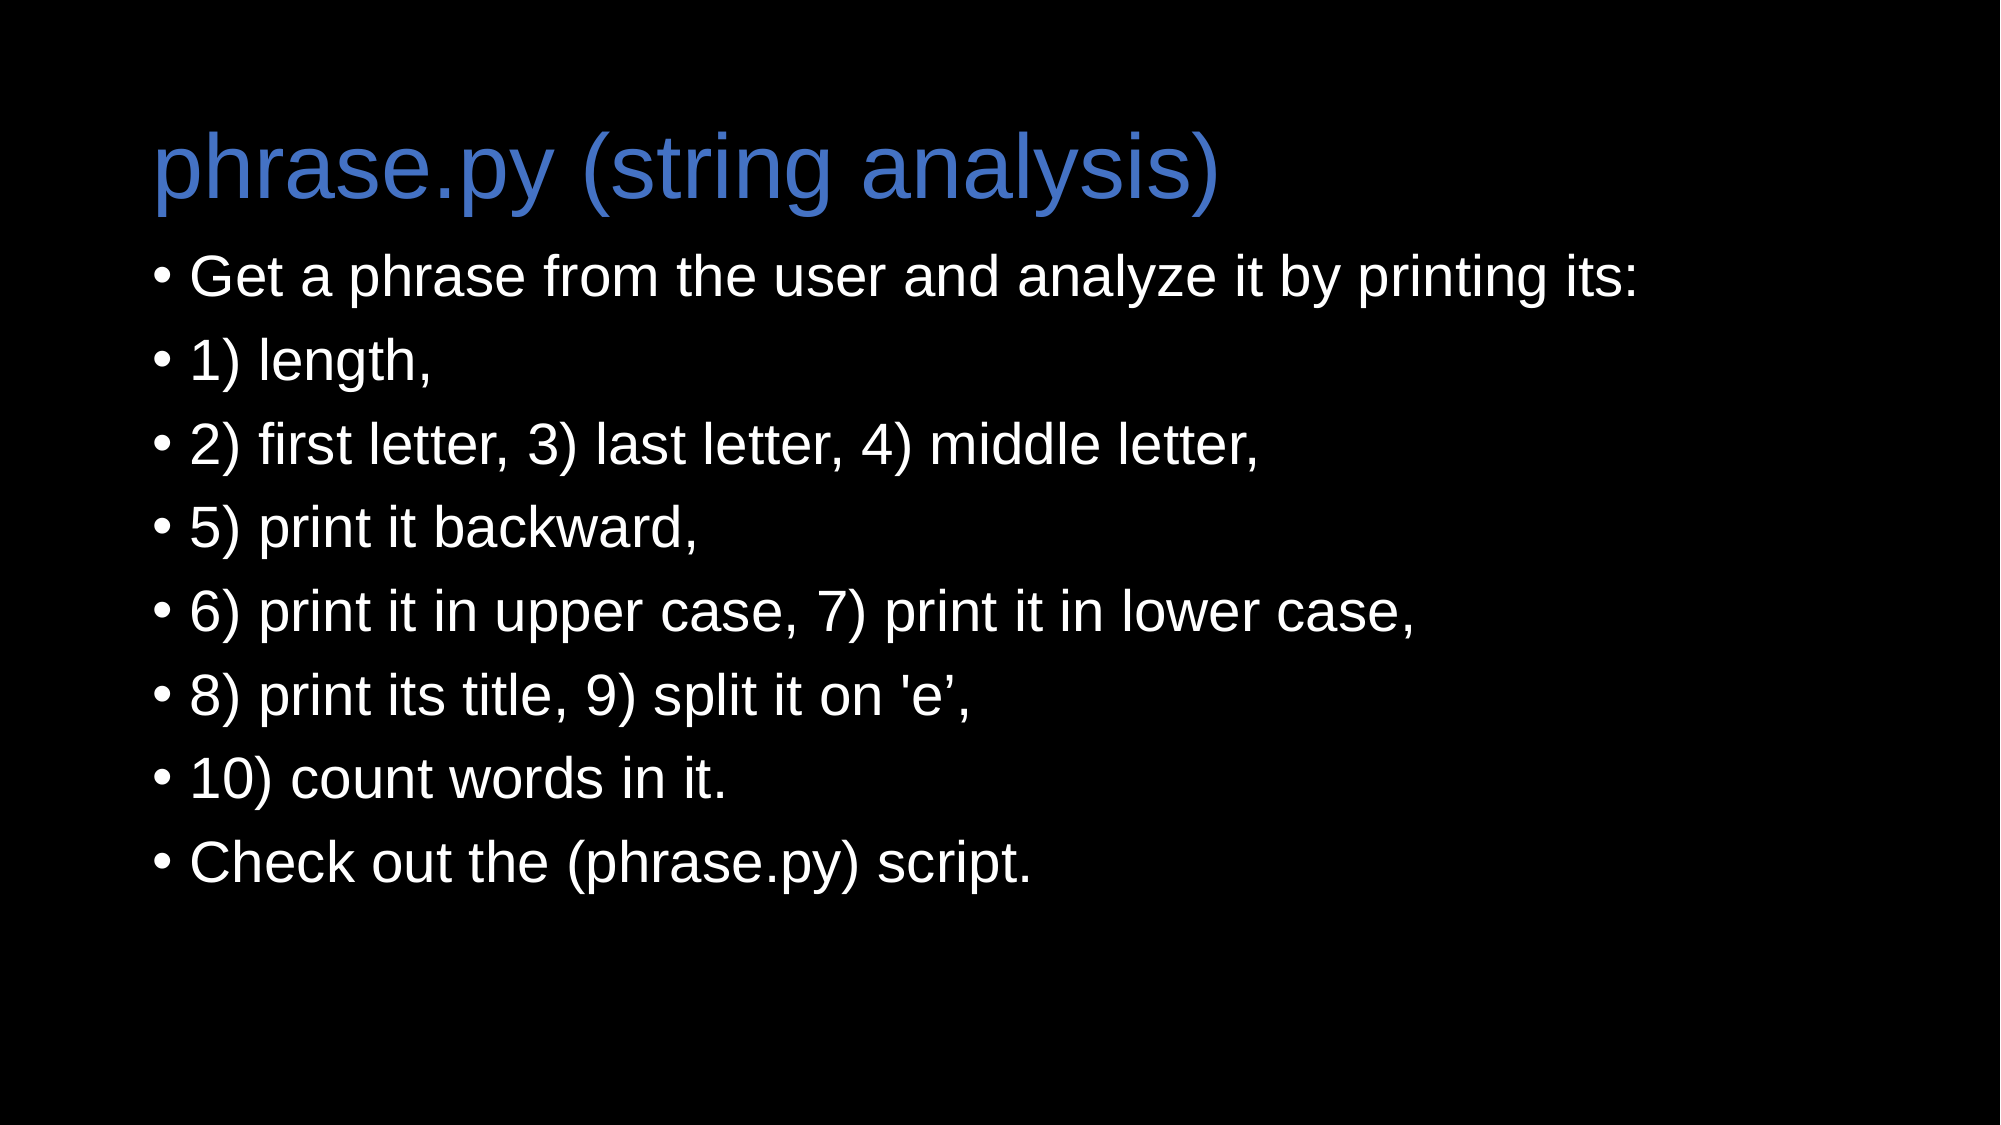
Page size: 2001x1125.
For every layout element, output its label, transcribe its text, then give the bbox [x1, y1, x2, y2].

title phrase.py (string analysis) [137, 59, 1863, 239]
list Get a phrase from the user and analyze it by printing its: 1) length, 2) first letter, 3) last letter, 4) middle letter, 5) print it backward, 6) print it in upper case, 7) print it in lower case, 8) print its title, 9) split it on 'e’, 10) count words in it. Check out the (phrase.py) script. [137, 239, 1863, 1014]
